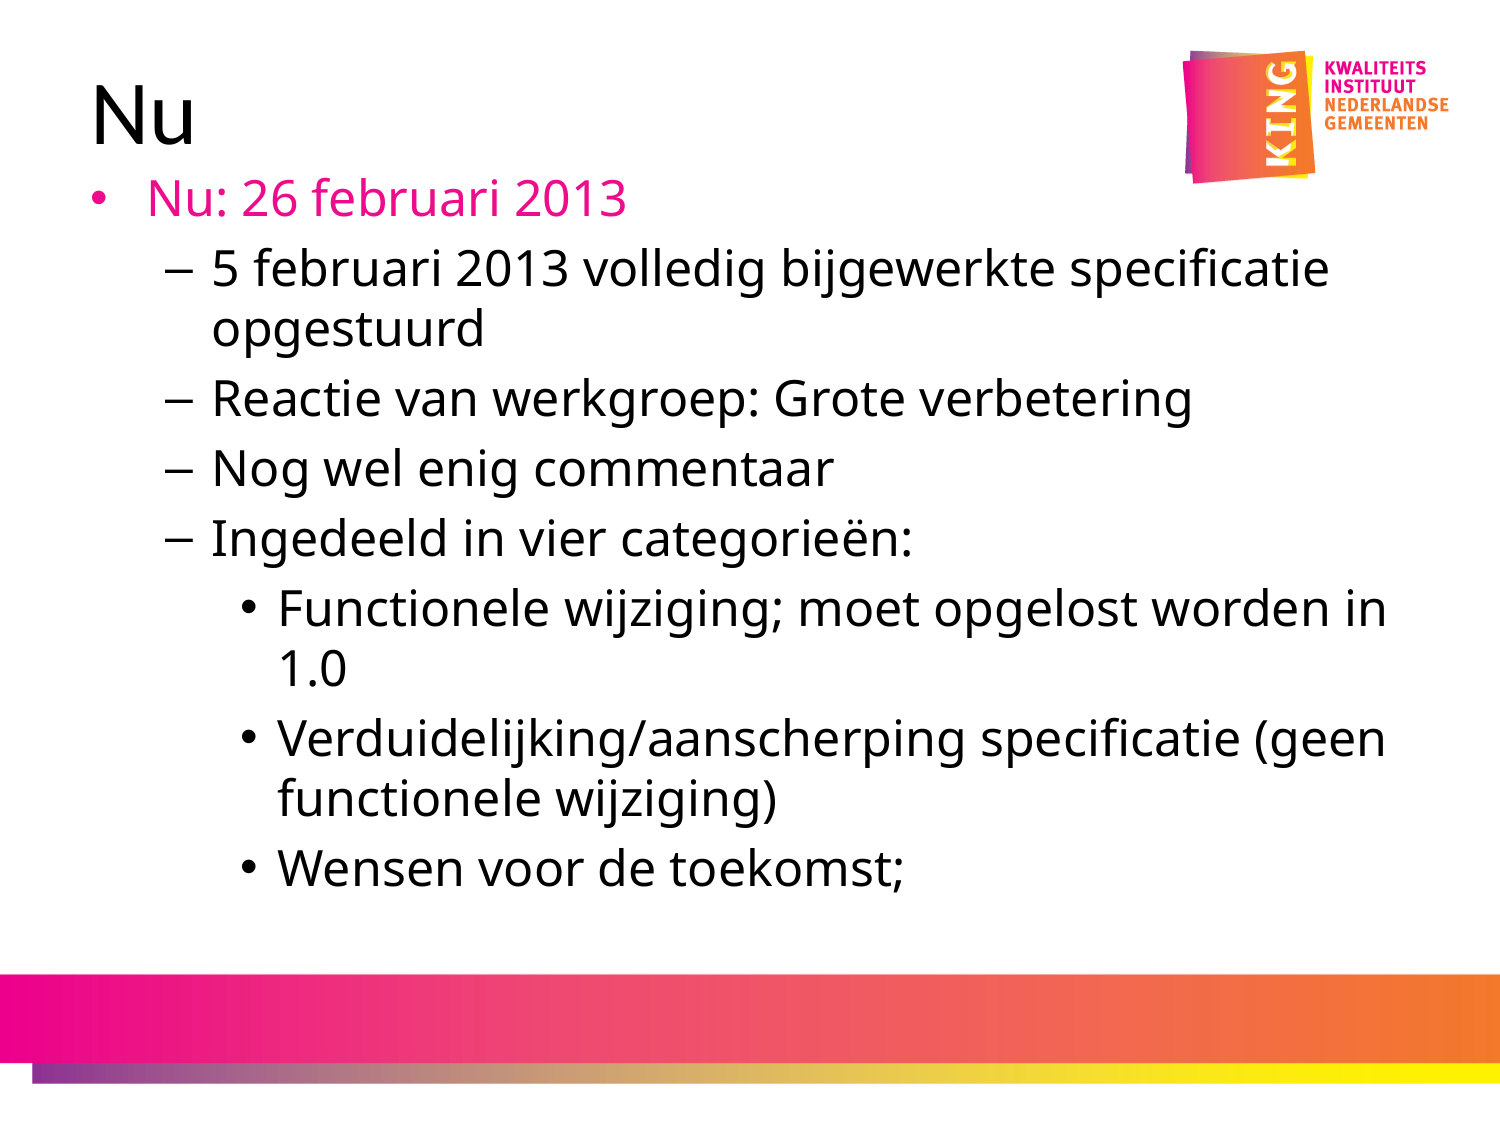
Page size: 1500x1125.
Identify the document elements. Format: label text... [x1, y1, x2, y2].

title Nu [75, 45, 1425, 159]
picture [0, 0, 1500, 1125]
list Nu: 26 februari 2013 5 februari 2013 volledig bijgewerkte specificatie opgestuurd Reactie van werkgroep: Grote verbetering Nog wel enig commentaar Ingedeeld in vier categorieën: Functionele wijziging; moet opgelost worden in 1.0 Verduidelijking/aanscherping specificatie (geen functionele wijziging) Wensen voor de toekomst; [74, 159, 1463, 903]
